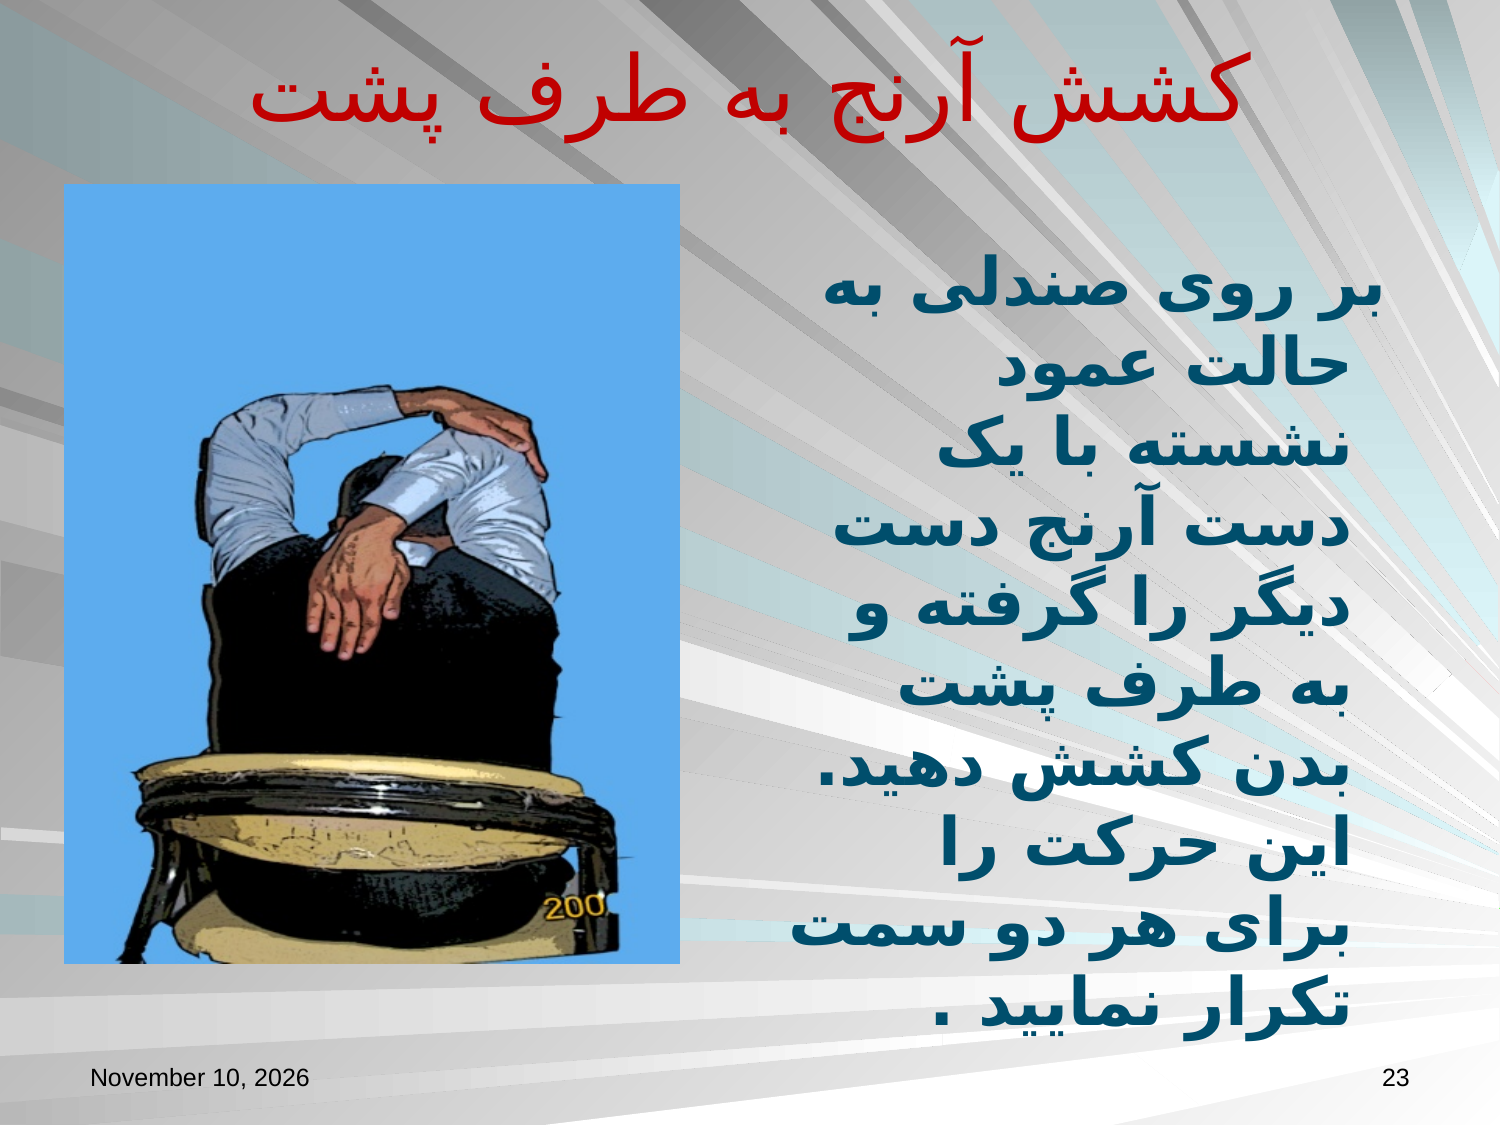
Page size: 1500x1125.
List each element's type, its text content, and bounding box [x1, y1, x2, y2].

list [64, 184, 680, 965]
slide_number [74, 1023, 426, 1100]
slide_number 23 [1074, 1023, 1426, 1100]
list بر روی صندلی به حالت عمود نشسته با یک دست آرنج دست دیگر را گرفته و به طرف پشت بدن کشش دهید. این حرکت را برای هر دو سمت تکرار نمایید . [762, 231, 1426, 1006]
title کشش آرنج به طرف پشت [74, 45, 1426, 234]
